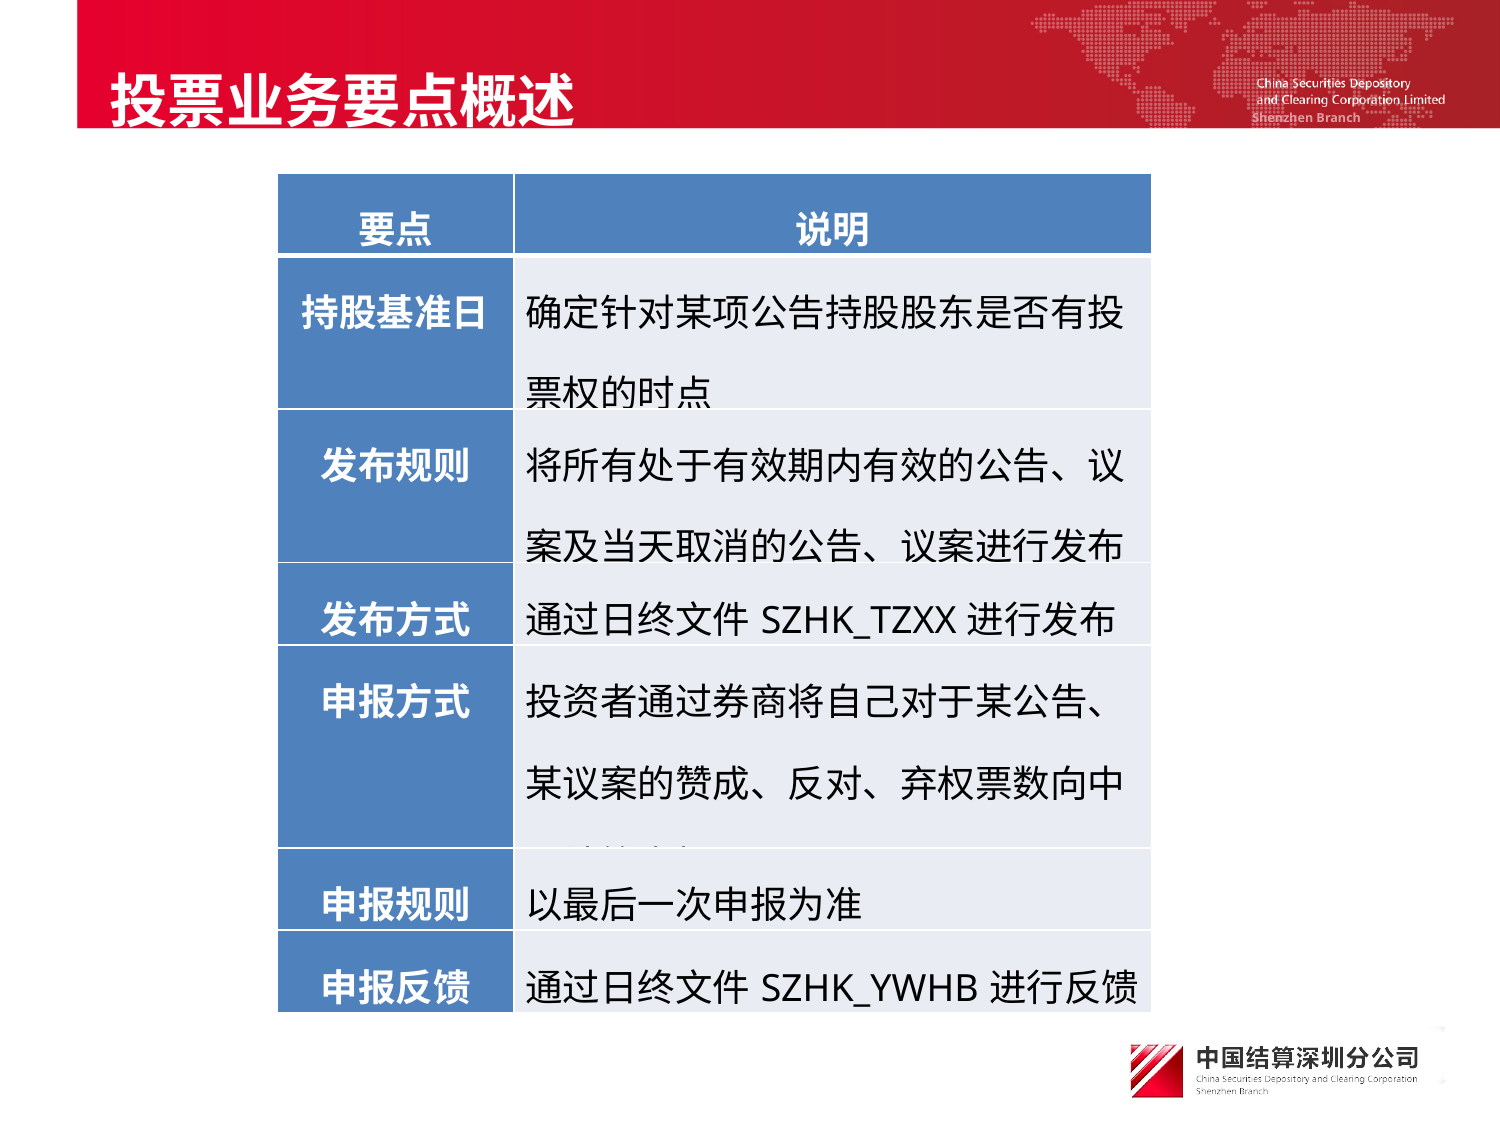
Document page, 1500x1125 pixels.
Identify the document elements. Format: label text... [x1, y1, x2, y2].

table_header 说明 [515, 174, 1151, 253]
text_box 投票业务要点概述 [95, 42, 970, 142]
table_header 要点 [278, 174, 513, 253]
table_cell 通过日终文件SZHK_TZXX进行发布 [515, 563, 1151, 644]
table_cell 以最后一次申报为准 [515, 849, 1151, 929]
table_cell 申报方式 [278, 646, 513, 847]
table_cell 投资者通过券商将自己对于某公告、某议案的赞成、反对、弃权票数向中国结算申报 [515, 646, 1151, 847]
table_cell 发布规则 [278, 410, 513, 562]
table_cell 申报反馈 [278, 931, 513, 1012]
table_cell 将所有处于有效期内有效的公告、议案及当天取消的公告、议案进行发布 [515, 410, 1151, 562]
table_cell 通过日终文件SZHK_YWHB进行反馈 [515, 931, 1151, 1012]
table_cell 申报规则 [278, 849, 513, 929]
table_cell 持股基准日 [278, 258, 513, 408]
table_cell 确定针对某项公告持股股东是否有投票权的时点 [515, 258, 1151, 408]
picture [0, 0, 1500, 1125]
table_cell 发布方式 [278, 563, 513, 644]
